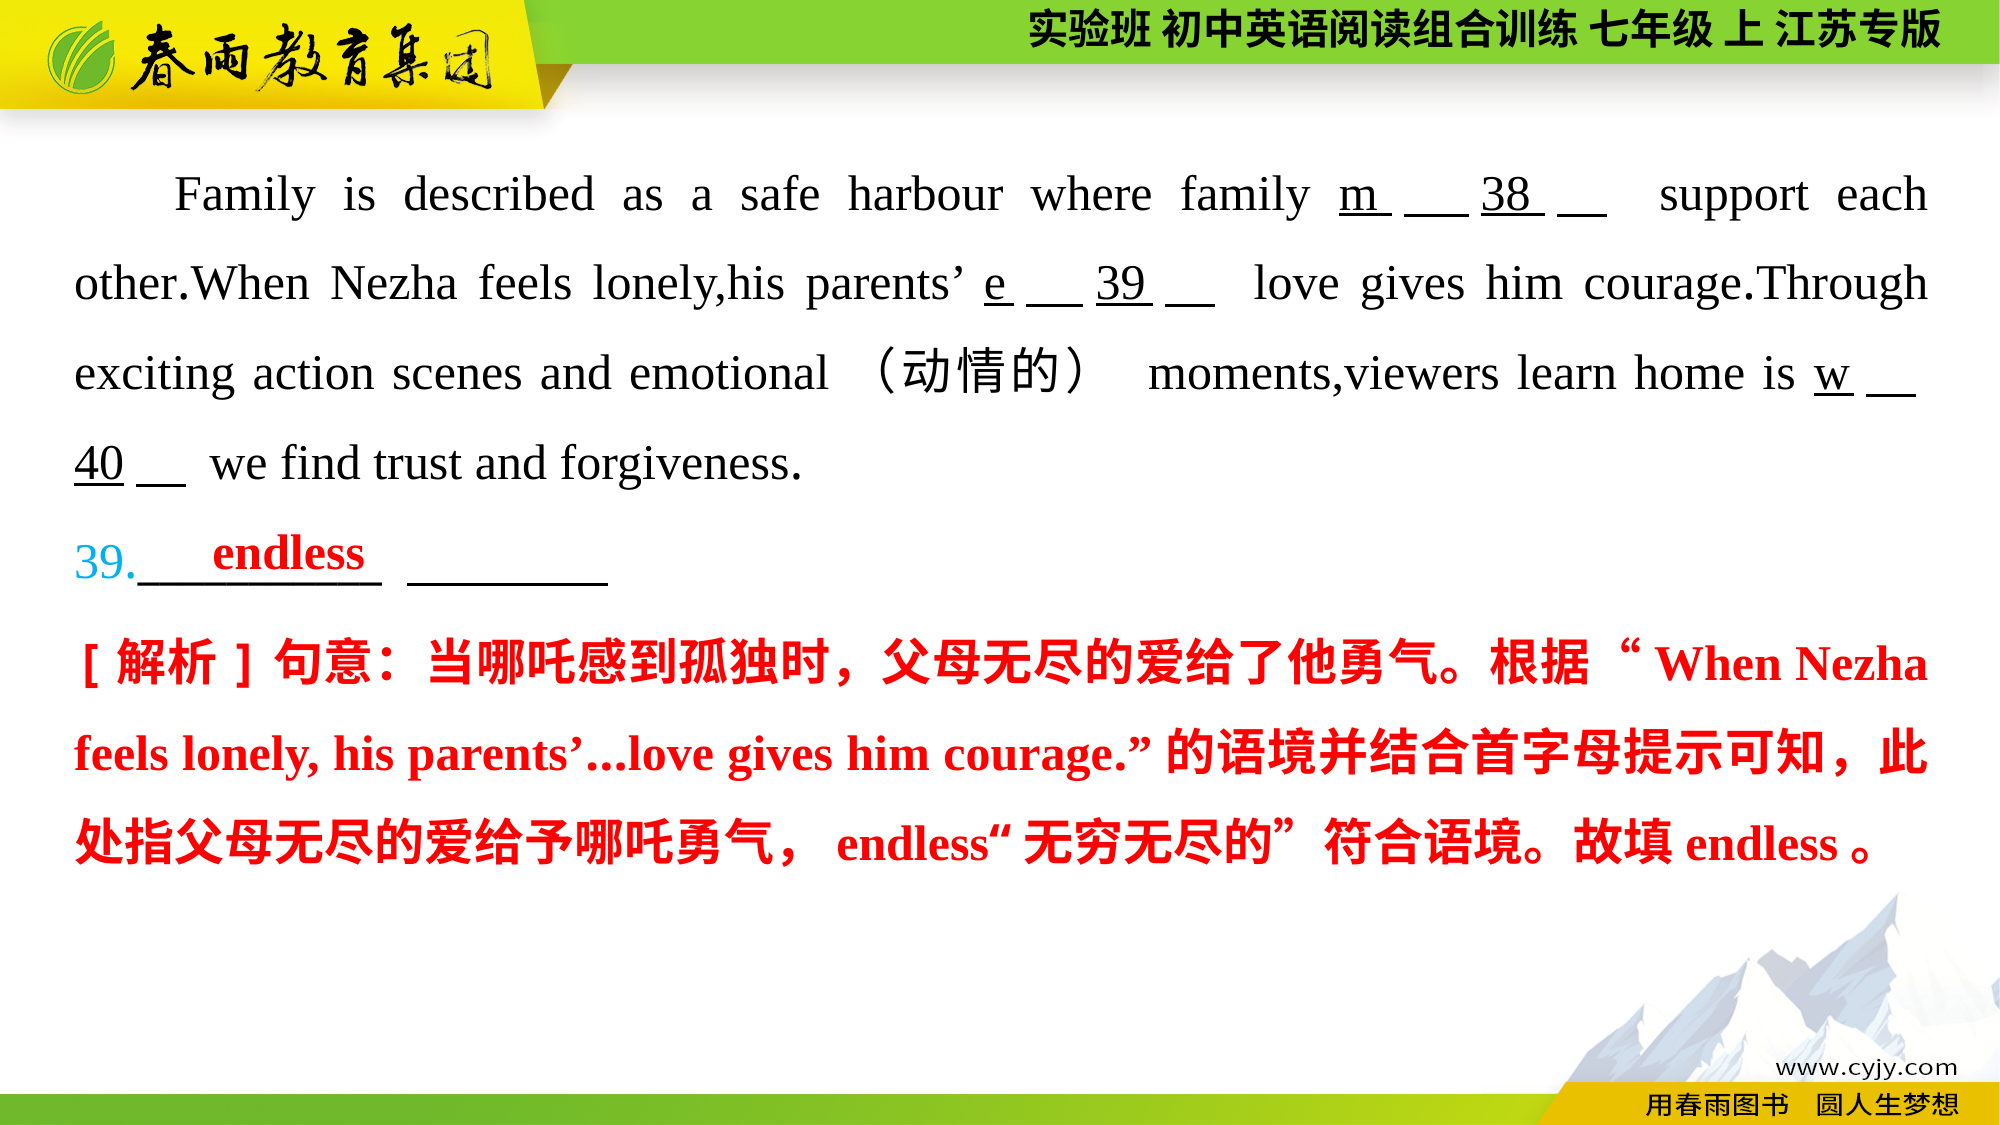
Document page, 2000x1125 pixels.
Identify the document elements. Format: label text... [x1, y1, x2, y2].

list Family is described as a safe harbour where family m 38 support each other.When Nezha feels lonely,his parents’ e 39 love gives him courage.Through exciting action scenes and emotional（动情的） moments,viewers learn home is w 40 we find trust and forgiveness. [59, 122, 1944, 490]
text_box 39.___________ [59, 491, 1944, 593]
text_box endless [197, 512, 381, 587]
picture [0, 0, 2000, 1125]
text_box [解析]句意：当哪吒感到孤独时，父母无尽的爱给了他勇气。根据“When Nezha feels lonely, his parents’...love gives him courage.”的语境并结合首字母提示可知，此处指父母无尽的爱给予哪吒勇气，endless“无穷无尽的”符合语境。故填endless。 [59, 593, 1944, 879]
